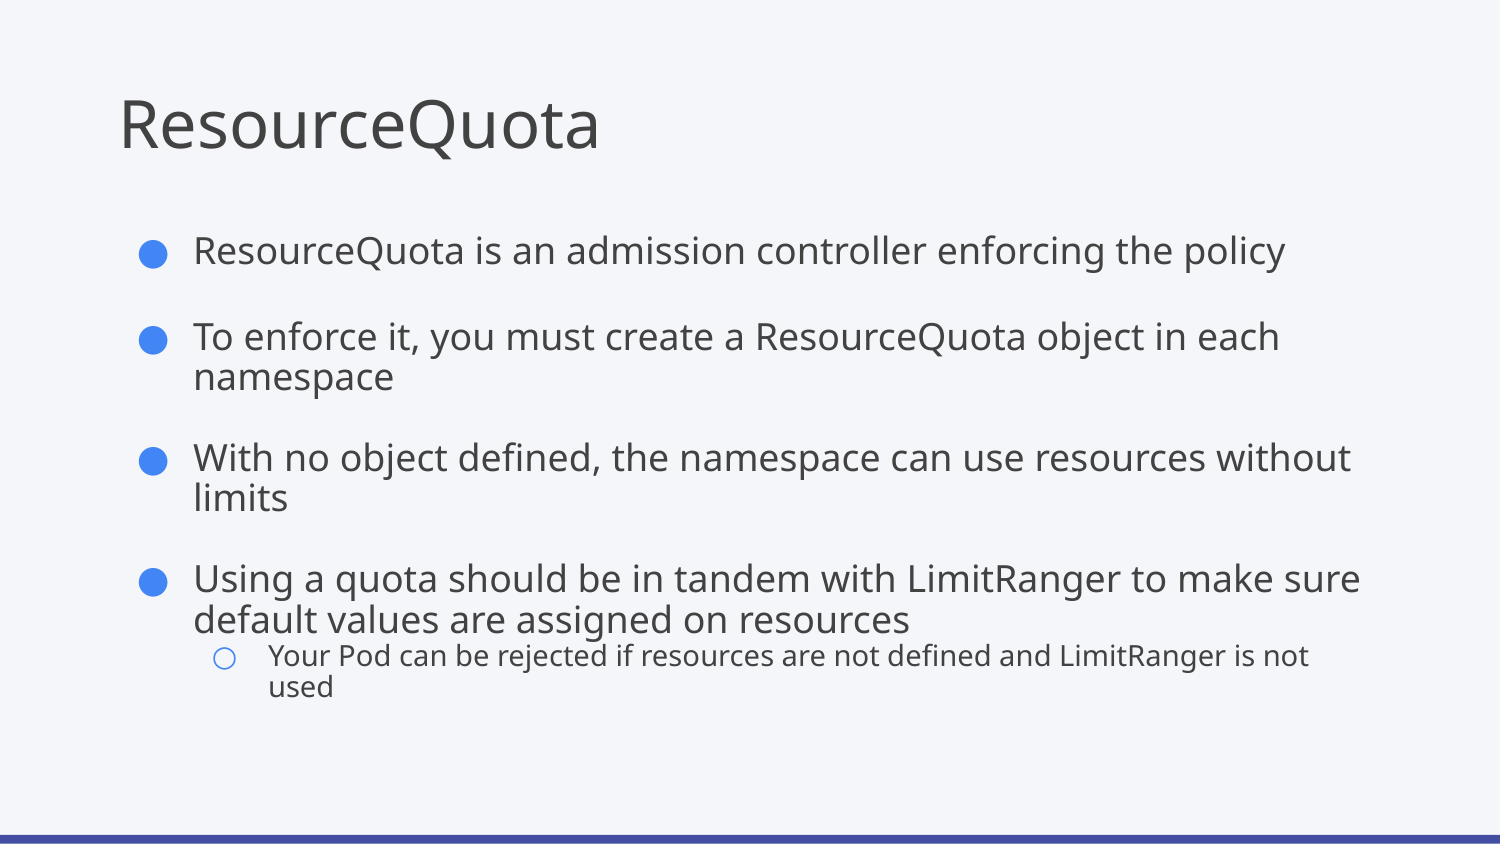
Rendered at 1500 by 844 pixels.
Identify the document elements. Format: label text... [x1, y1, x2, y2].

list ResourceQuota is an admission controller enforcing the policy To enforce it, you must create a ResourceQuota object in each namespace With no object defined, the namespace can use resources without limits Using a quota should be in tandem with LimitRanger to make sure default values are assigned on resources Your Pod can be rejected if resources are not defined and LimitRanger is not used [103, 224, 1397, 760]
title ResourceQuota [103, 44, 1397, 208]
